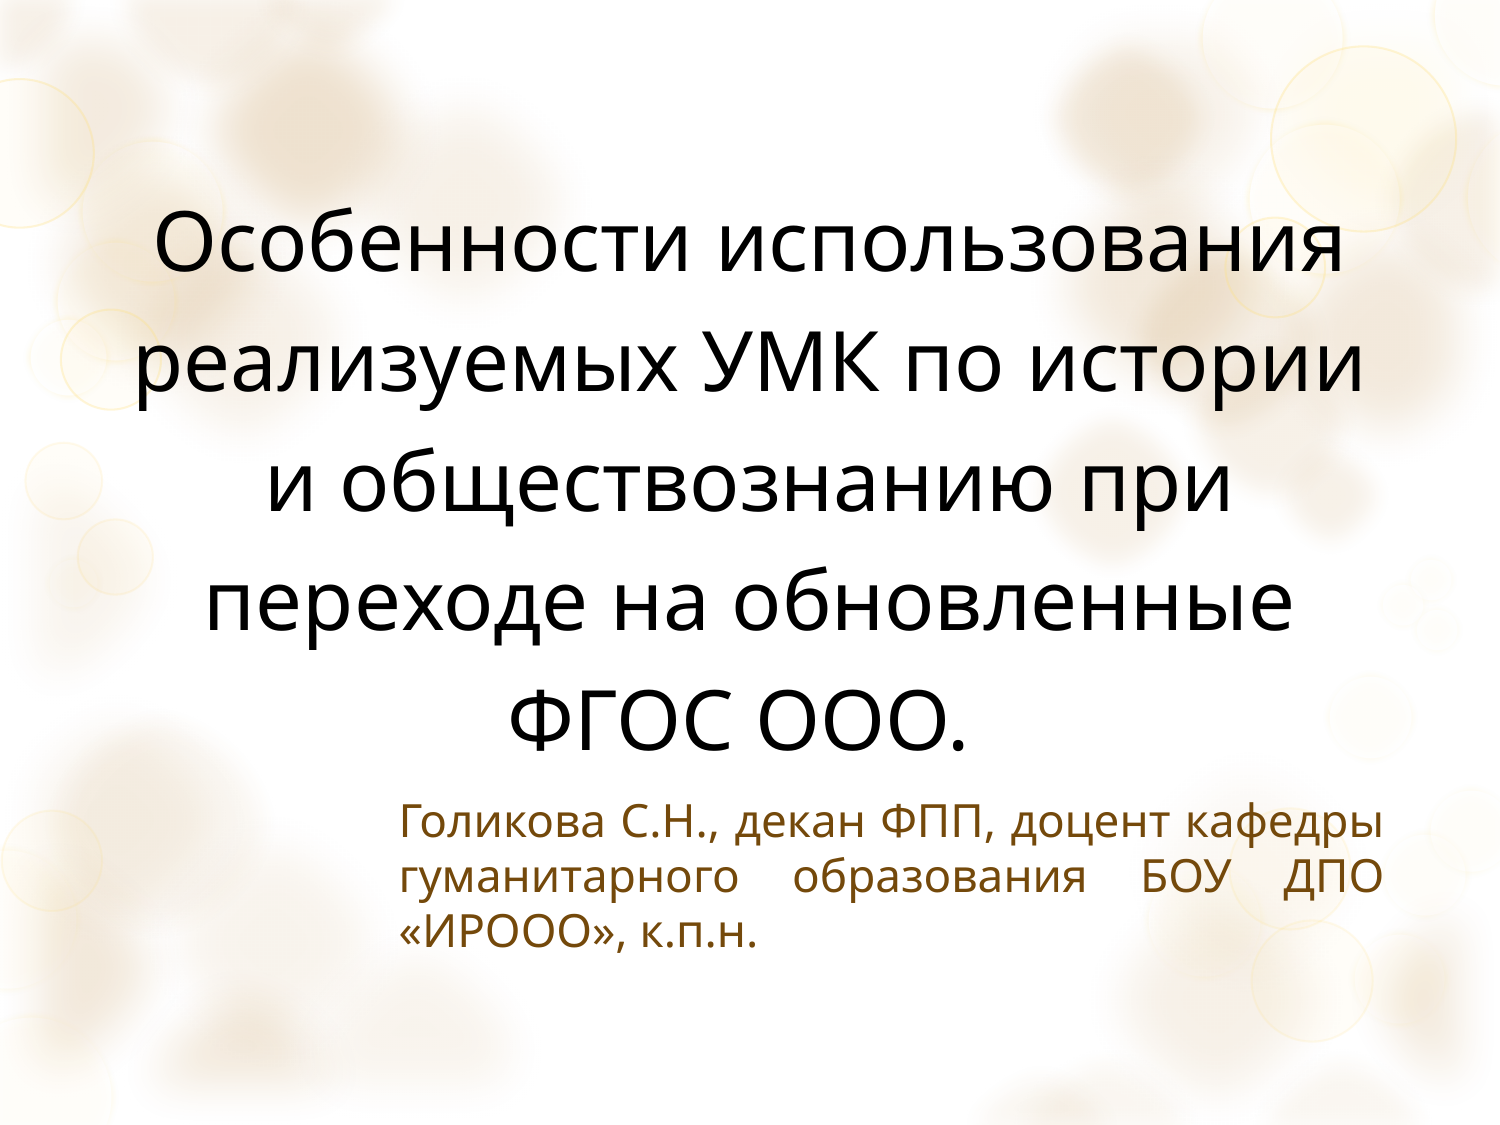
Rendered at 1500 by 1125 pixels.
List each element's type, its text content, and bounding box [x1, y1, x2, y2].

subtitle Голикова С.Н., декан ФПП, доцент кафедры гуманитарного образования БОУ ДПО «ИРООО», к.п.н. [383, 783, 1400, 925]
title Особенности использования реализуемых УМК по истории и обществознанию при переходе на обновленные ФГОС ООО. [100, 557, 1400, 775]
